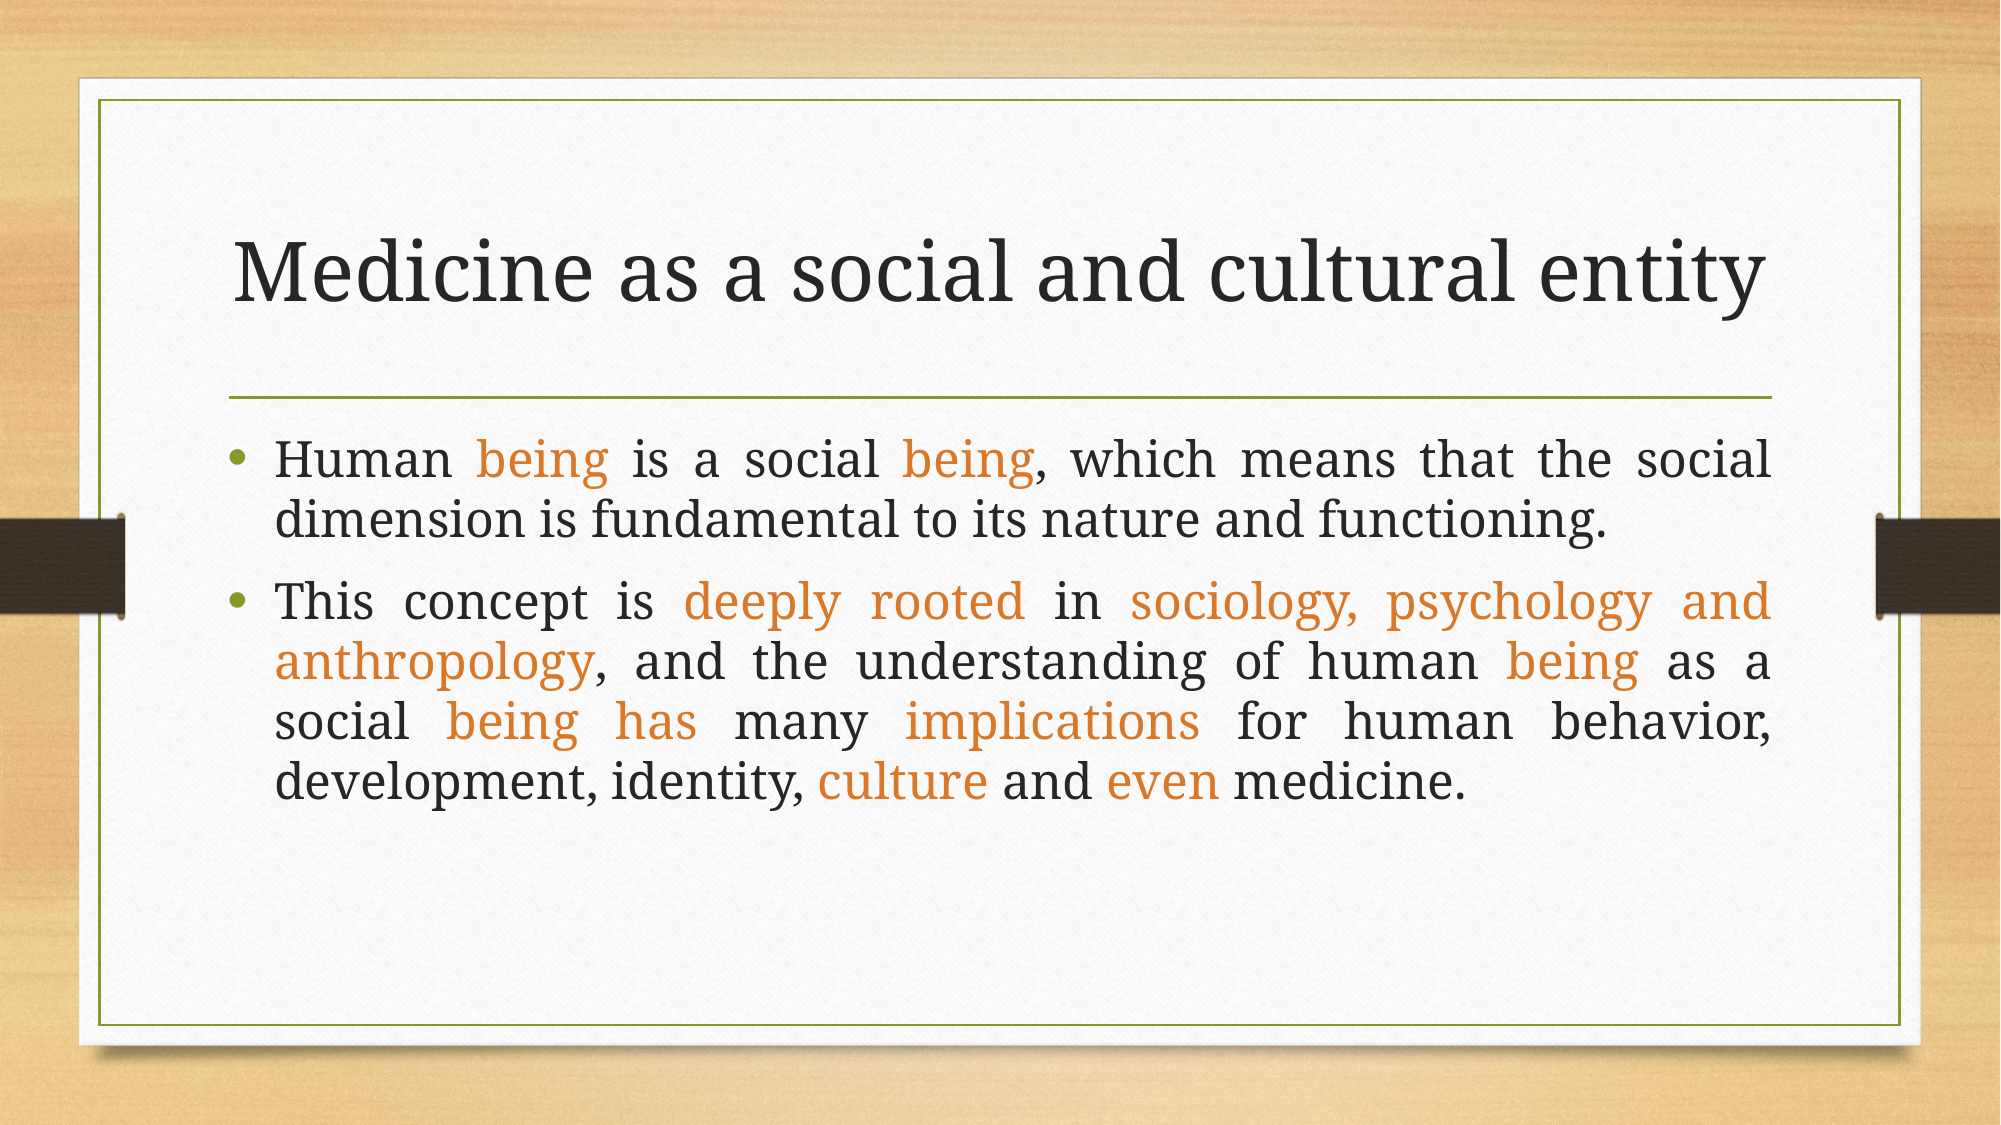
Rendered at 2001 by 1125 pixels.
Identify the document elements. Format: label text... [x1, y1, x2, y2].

title Medicine as a social and cultural entity [212, 161, 1788, 375]
list Human being is a social being, which means that the social dimension is fundamental to its nature and functioning. This concept is deeply rooted in sociology, psychology and anthropology, and the understanding of human being as a social being has many implications for human behavior, development, identity, culture and even medicine. [212, 419, 1788, 964]
picture [0, 0, 2001, 1125]
